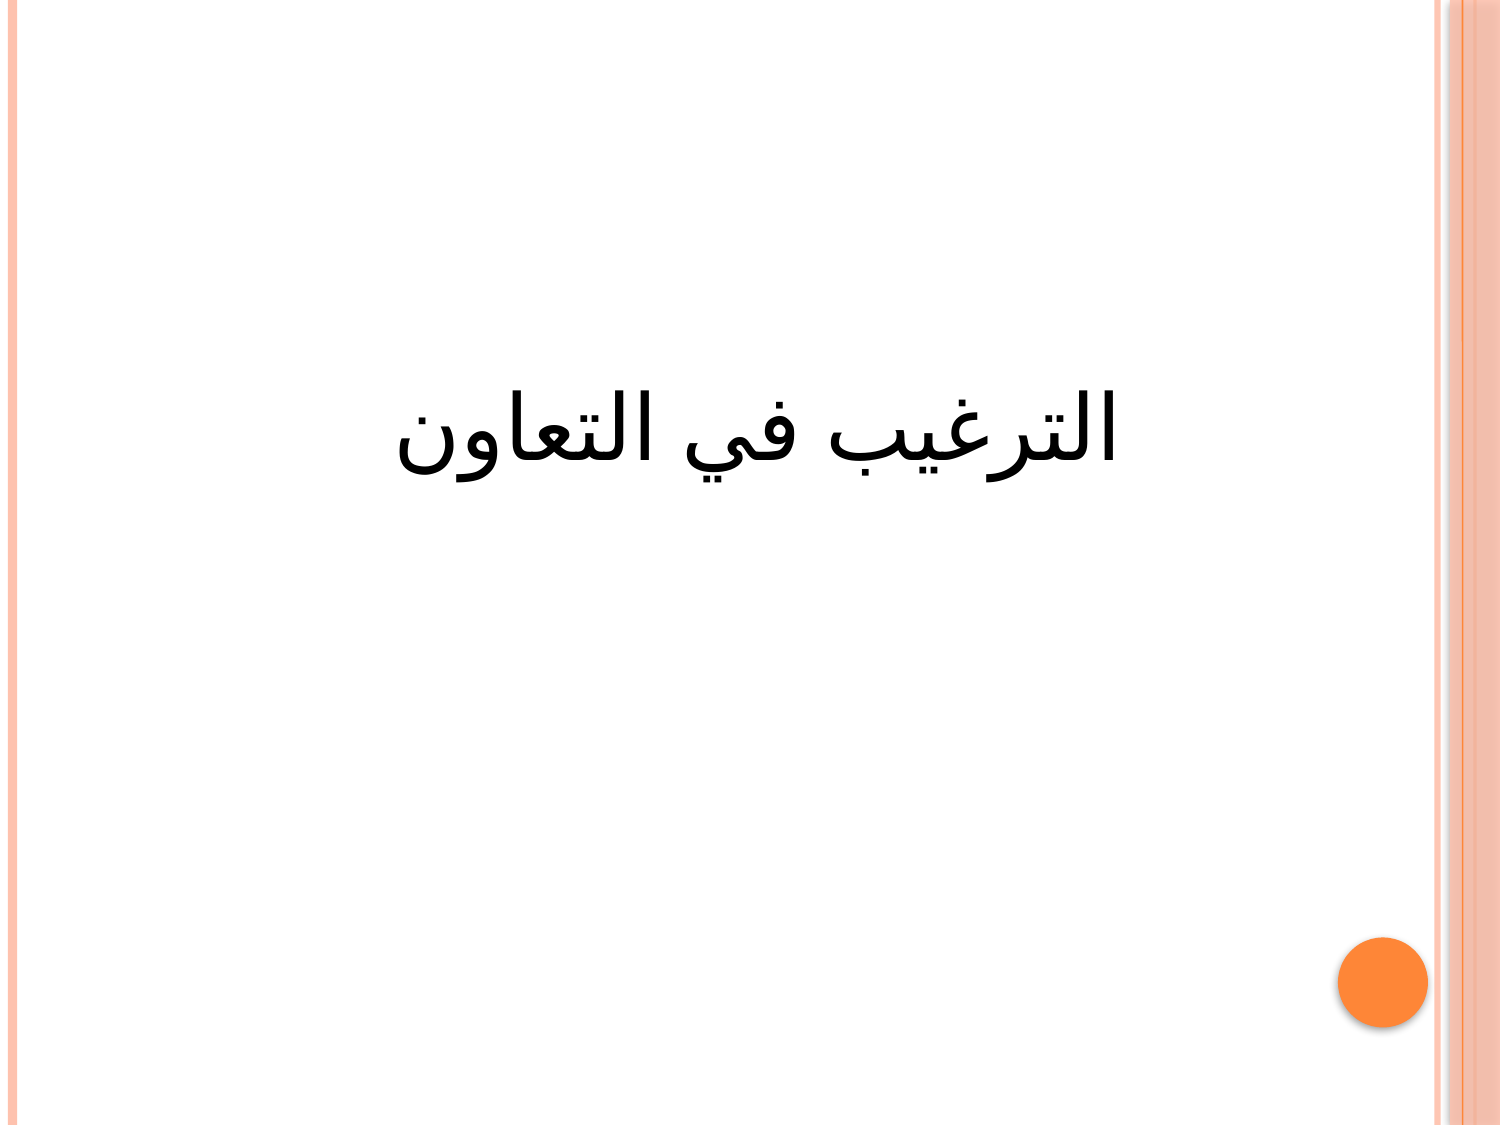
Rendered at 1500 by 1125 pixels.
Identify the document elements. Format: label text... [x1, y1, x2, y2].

text_box الترغيب في التعاون [87, 361, 1382, 627]
